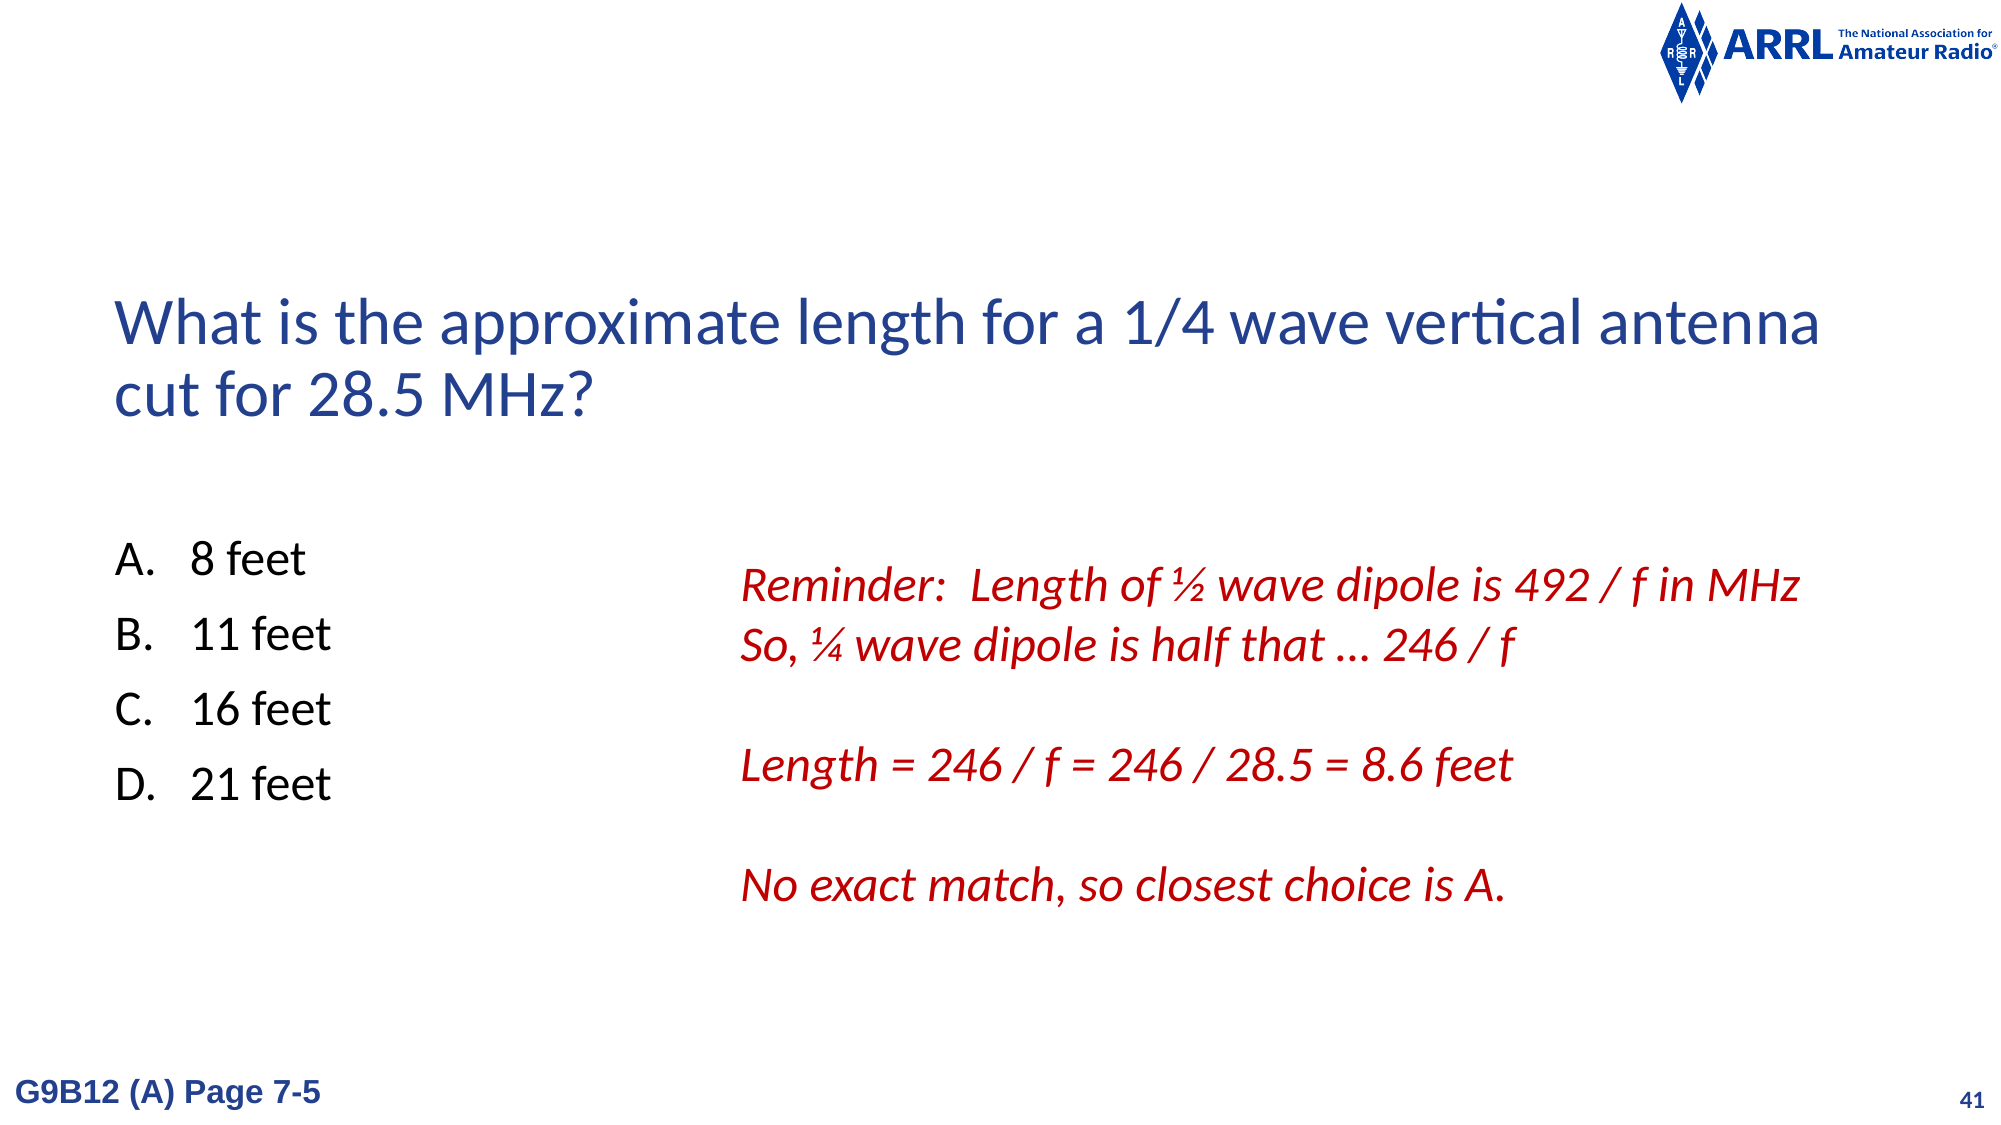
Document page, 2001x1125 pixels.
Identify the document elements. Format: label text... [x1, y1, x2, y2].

list 8 feet 11 feet 16 feet 21 feet [99, 525, 1900, 1005]
text_box Reminder: Length of ½ wave dipole is 492 / f in MHz So, ¼ wave dipole is half that … 246 / f Length = 246 / f = 246 / 28.5 = 8.6 feet No exact match, so closest choice is A. [725, 544, 1816, 919]
title What is the approximate length for a 1/4 wave vertical antenna cut for 28.5 MHz? [99, 249, 1900, 468]
text_box 41 [1875, 1076, 2000, 1121]
text_box G9B12 (A) Page 7-5 [0, 1062, 1313, 1118]
picture [1658, 0, 1999, 106]
